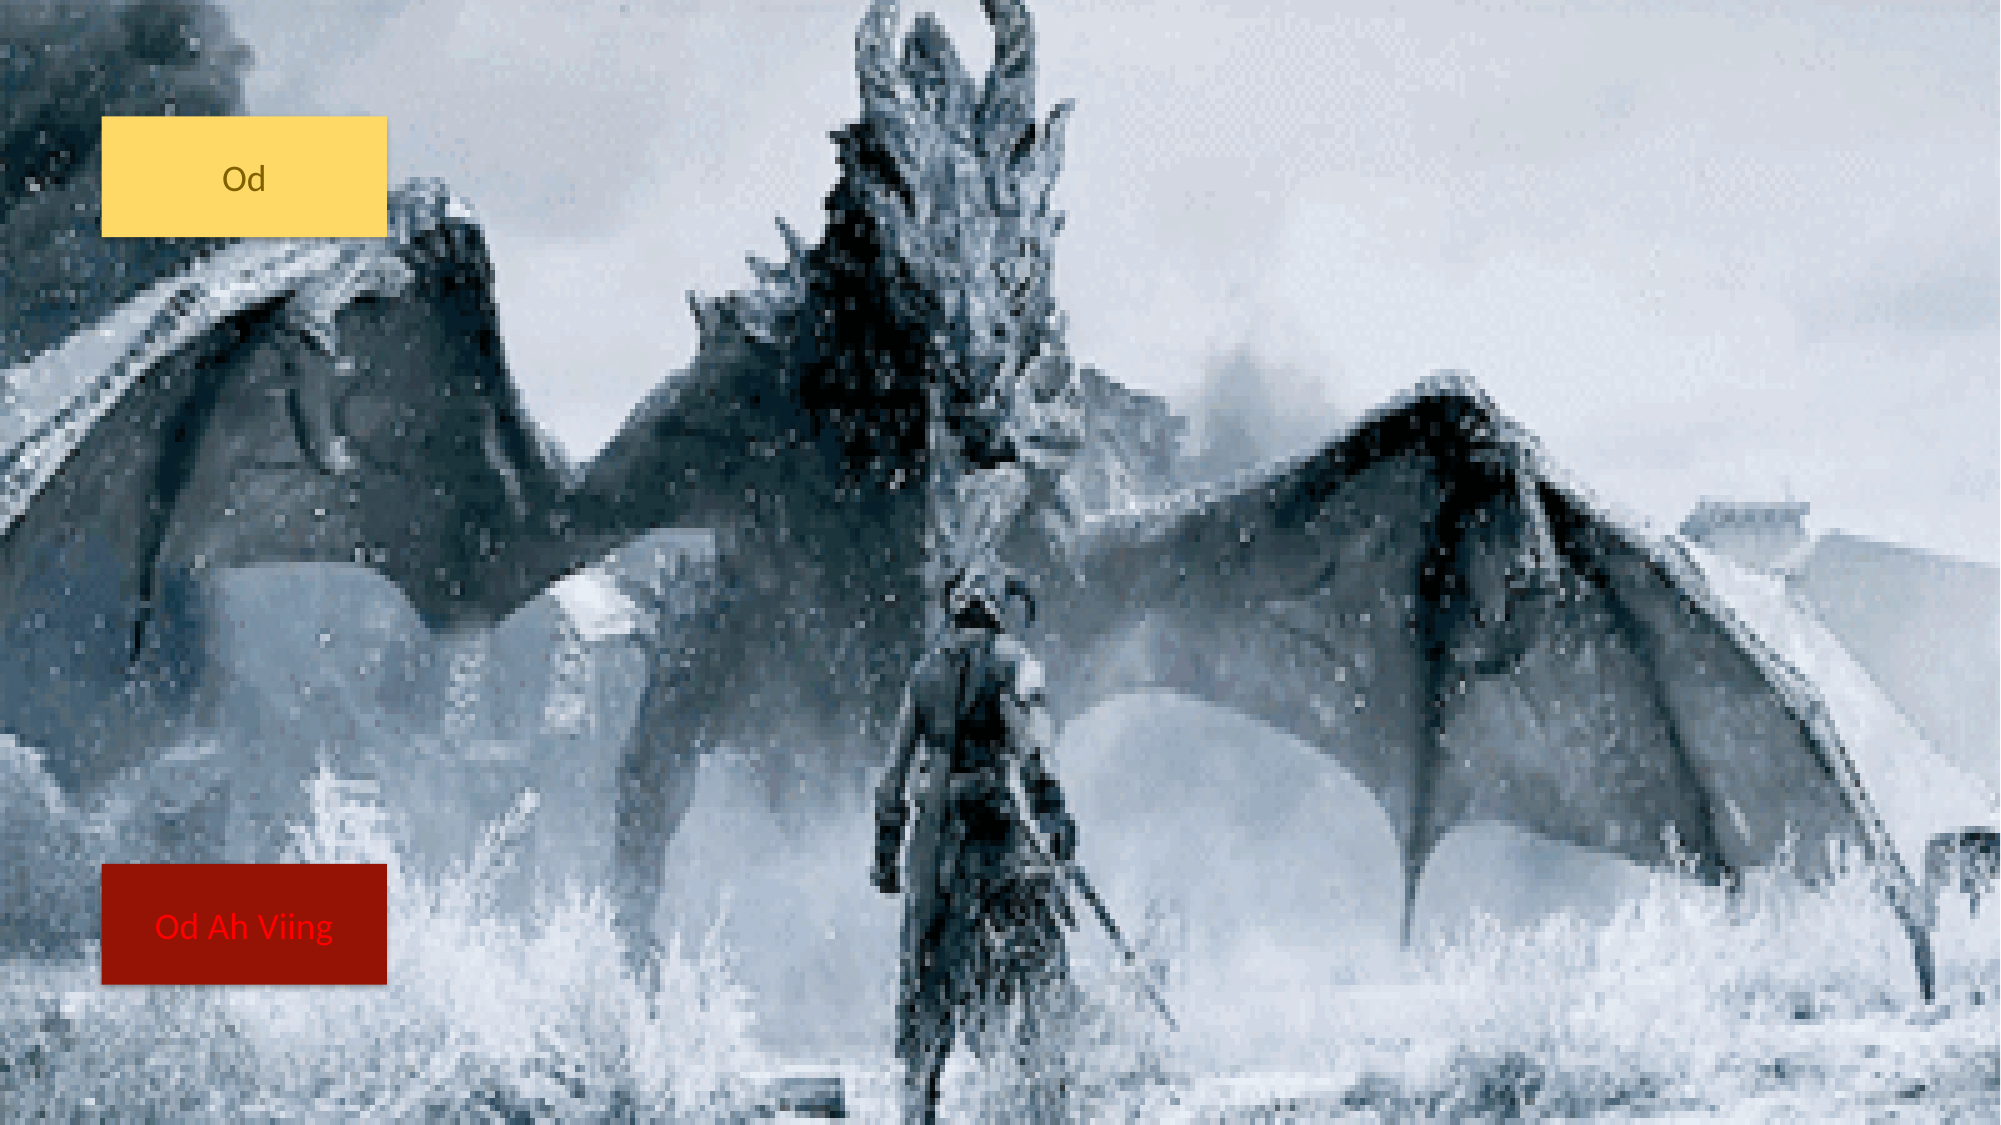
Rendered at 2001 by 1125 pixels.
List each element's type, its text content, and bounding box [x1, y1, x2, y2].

text_box Od [100, 115, 388, 238]
text_box Od Ah Viing [100, 863, 388, 986]
picture [0, 0, 2001, 1125]
